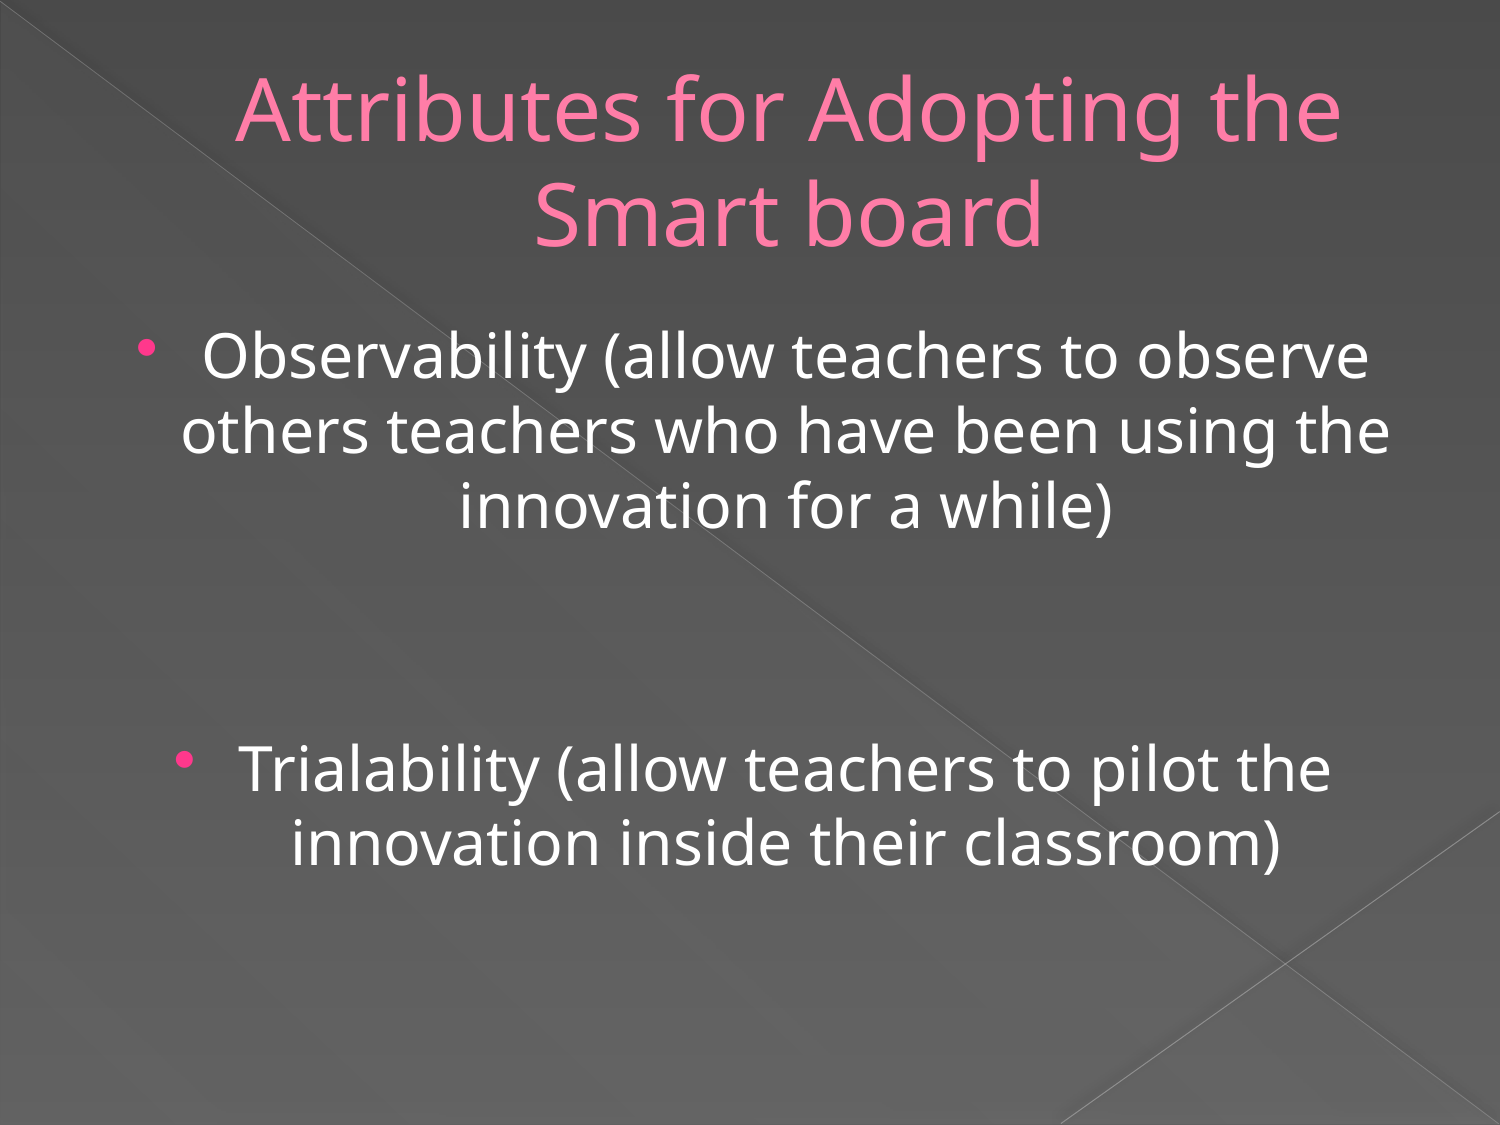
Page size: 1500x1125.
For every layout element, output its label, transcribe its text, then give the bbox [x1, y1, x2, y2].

title Attributes for Adopting the Smart board [75, 43, 1425, 274]
list Observability (allow teachers to observe others teachers who have been using the innovation for a while) Trialability (allow teachers to pilot the innovation inside their classroom) [75, 308, 1425, 1059]
